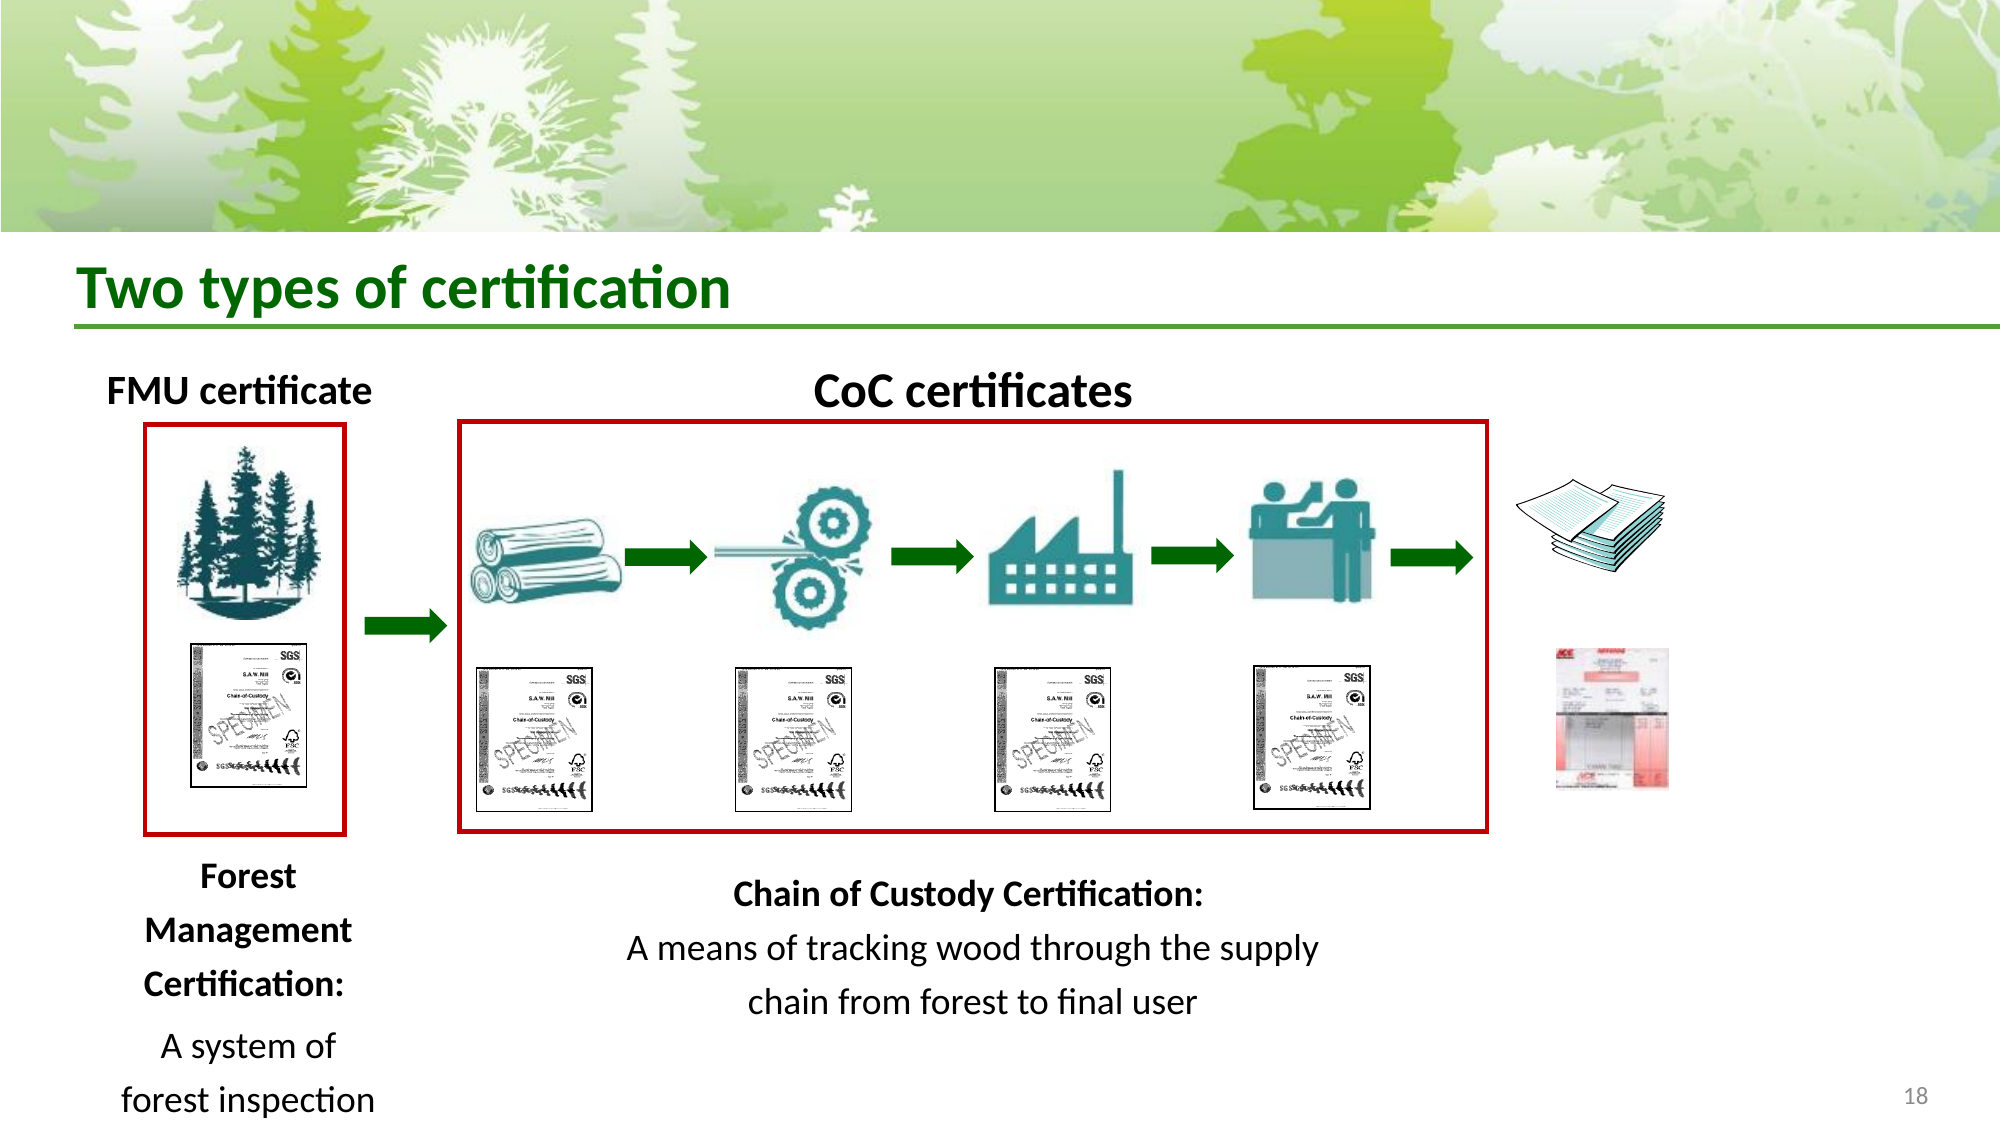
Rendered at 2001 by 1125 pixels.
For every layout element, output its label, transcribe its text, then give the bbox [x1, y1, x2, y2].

text_box CoC certificates [799, 350, 1160, 426]
picture [995, 668, 1110, 811]
slide_number 18 [1493, 1065, 1944, 1125]
text_box [891, 538, 974, 575]
text_box [1390, 539, 1474, 576]
picture [707, 479, 880, 640]
picture [477, 668, 592, 811]
picture [177, 446, 321, 620]
picture [1254, 666, 1370, 809]
picture [0, 0, 2000, 232]
picture [1239, 453, 1384, 613]
text_box Forest Management Certification: A system of forest inspection [103, 834, 394, 1125]
picture [1556, 648, 1669, 791]
text_box [144, 424, 345, 834]
picture [1508, 478, 1669, 574]
text_box [1151, 537, 1235, 574]
text_box FMU certificate [80, 355, 410, 421]
list Chain of Custody Certification: A means of tracking wood through the supply chain from forest to final user [584, 852, 1363, 1125]
picture [979, 456, 1147, 617]
picture [468, 515, 625, 605]
text_box [364, 607, 448, 644]
text_box [459, 421, 1488, 832]
title Two types of certification [61, 195, 1412, 383]
text_box [625, 539, 707, 575]
picture [736, 668, 851, 811]
picture [191, 644, 306, 787]
